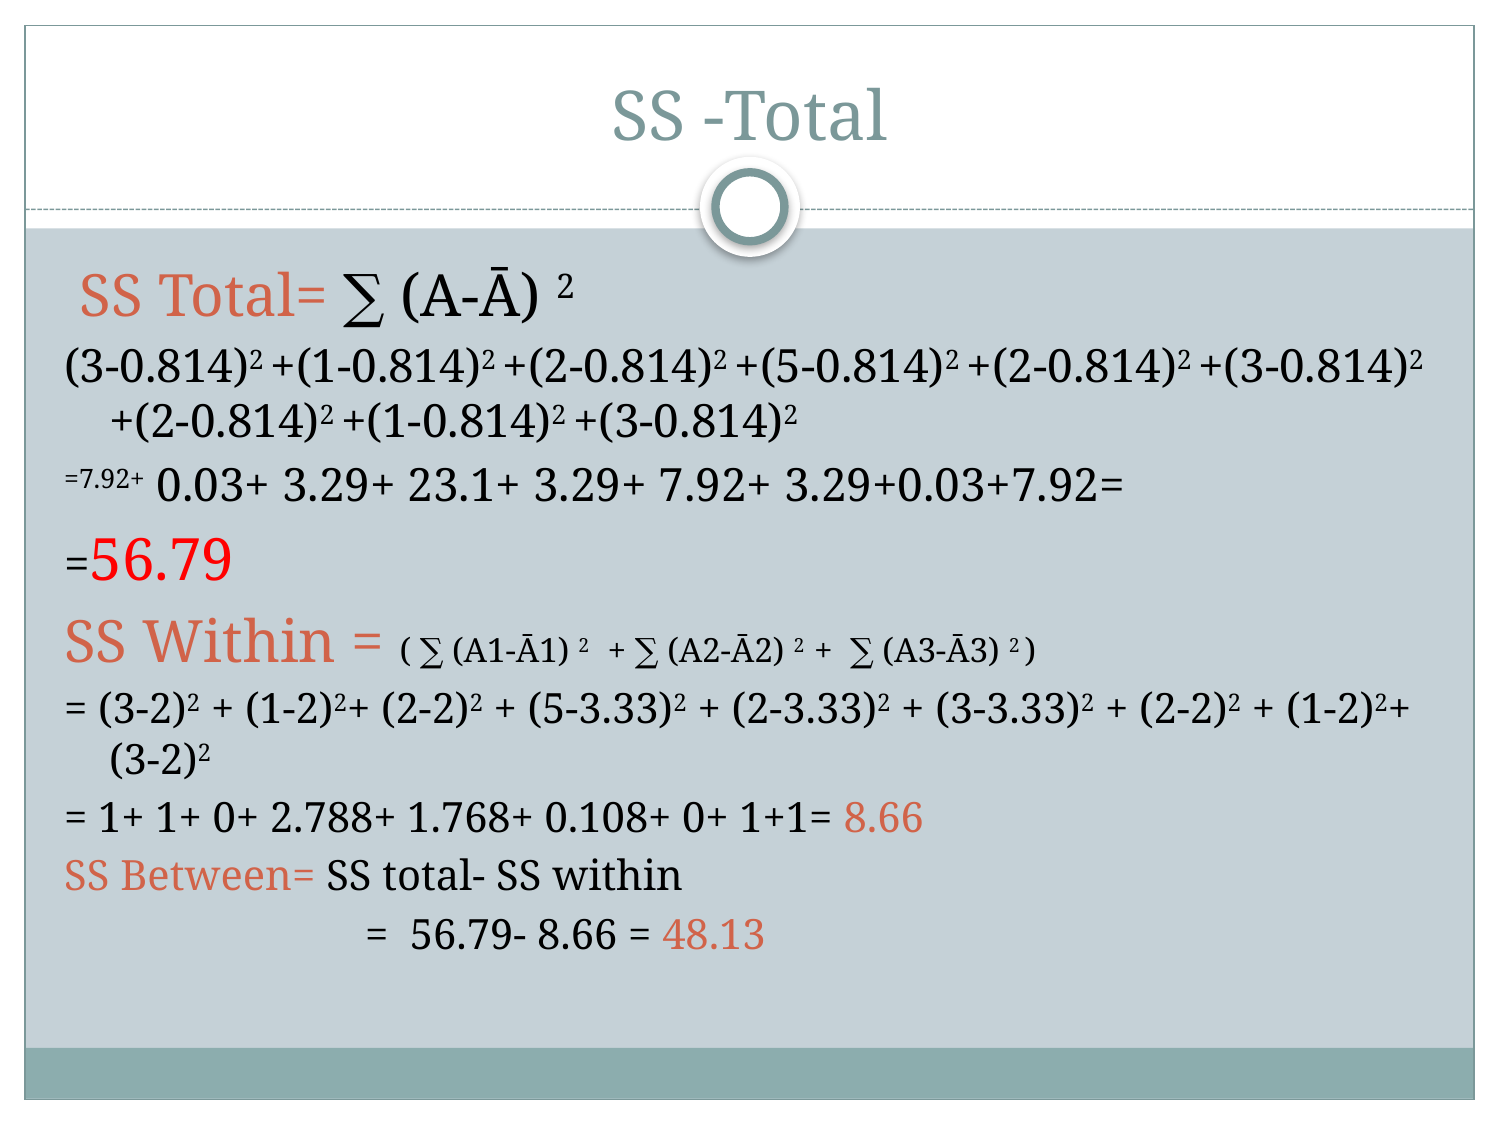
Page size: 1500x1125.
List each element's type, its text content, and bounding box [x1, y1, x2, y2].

list SS Total= ∑ (A-Ā) 2 (3-0.814)2 +(1-0.814)2 +(2-0.814)2 +(5-0.814)2 +(2-0.814)2 +(3-0.814)2 +(2-0.814)2 +(1-0.814)2 +(3-0.814)2 =7.92+ 0.03+ 3.29+ 23.1+ 3.29+ 7.92+ 3.29+0.03+7.92= =56.79 SS Within = ( ∑ (A1-Ā1) 2 + ∑ (A2-Ā2) 2 + ∑ (A3-Ā3) 2 ) = (3-2)2 + (1-2)2+ (2-2)2 + (5-3.33)2 + (2-3.33)2 + (3-3.33)2 + (2-2)2 + (1-2)2+ (3-2)2 = 1+ 1+ 0+ 2.788+ 1.768+ 0.108+ 0+ 1+1= 8.66 SS Between= SS total- SS within = 56.79- 8.66 = 48.13 [49, 250, 1445, 1050]
title SS -Total [49, 37, 1450, 162]
